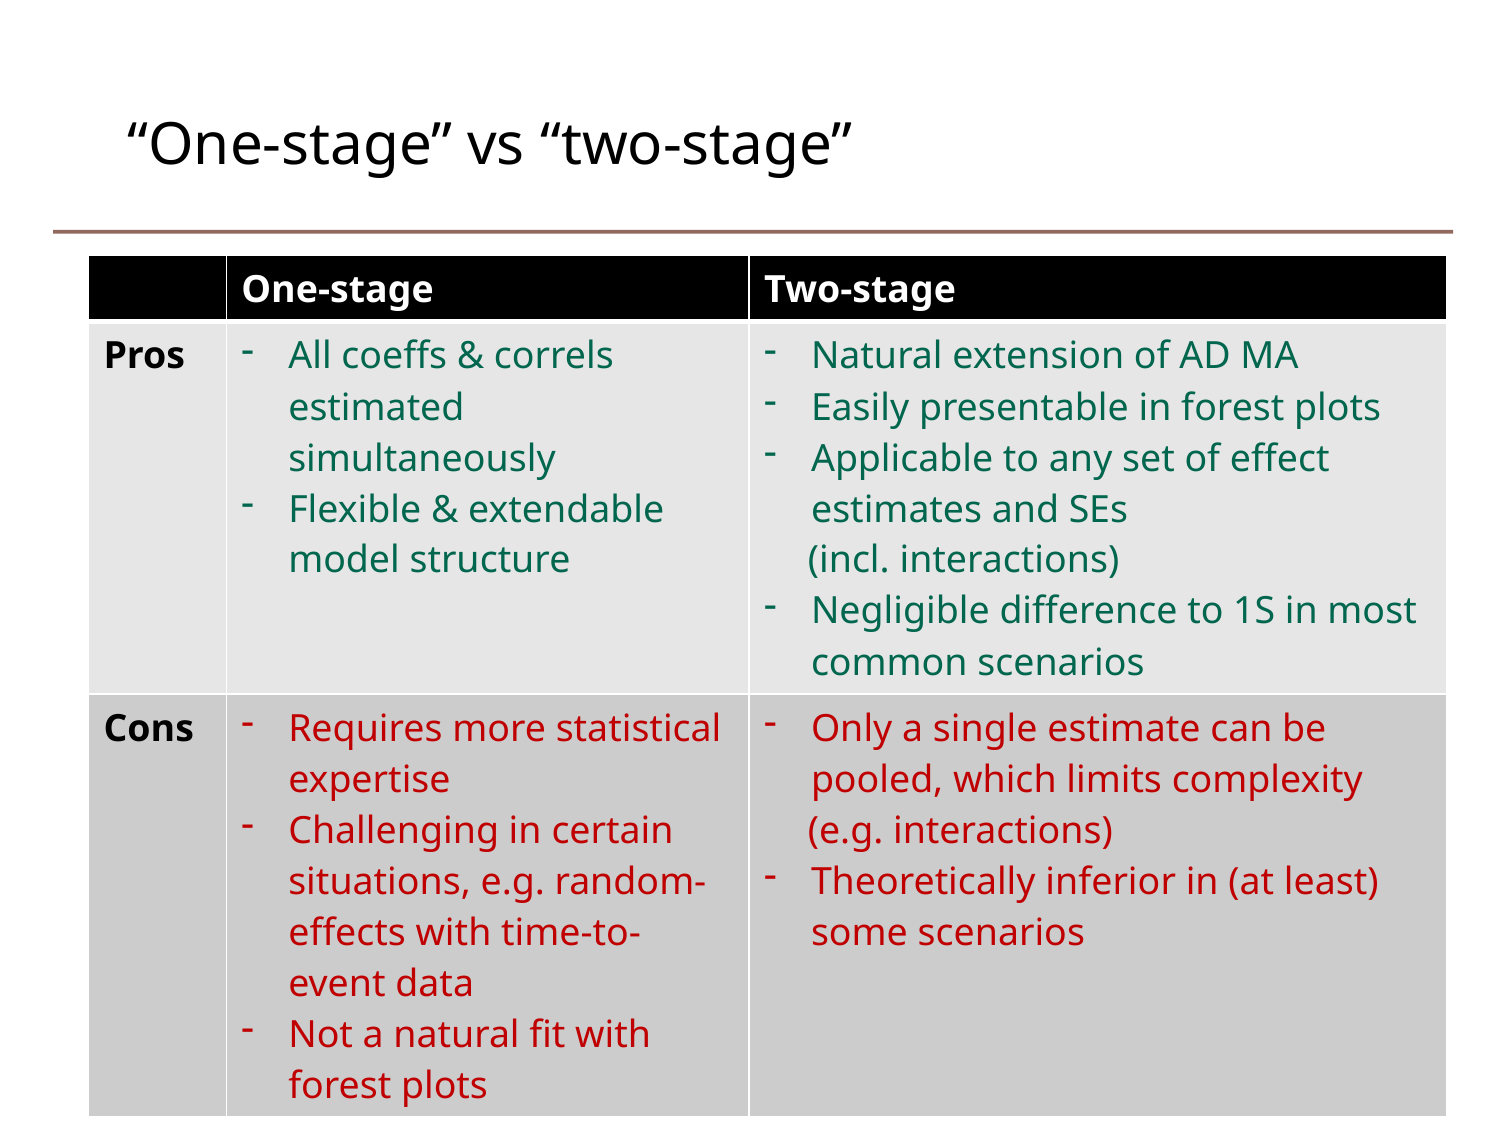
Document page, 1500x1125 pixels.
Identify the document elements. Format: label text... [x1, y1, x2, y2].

table_cell Only a single estimate can be pooled, which limits complexity (e.g. interactions) Theoretically inferior in (at least) some scenarios [750, 695, 1446, 1116]
table_cell Requires more statistical expertise Challenging in certain situations, e.g. random-effects with time-to-event data Not a natural fit with forest plots [227, 695, 748, 1116]
table_cell Cons [89, 695, 226, 1116]
table_header [89, 256, 226, 319]
table_header One-stage [227, 256, 748, 319]
table_header Two-stage [750, 256, 1446, 319]
table_cell All coeffs & correls estimated simultaneously Flexible & extendable model structure [227, 324, 748, 693]
title “One-stage” vs “two-stage” [112, 75, 1397, 208]
table_cell Natural extension of AD MA Easily presentable in forest plots Applicable to any set of effect estimates and SEs (incl. interactions) Negligible difference to 1S in most common scenarios [750, 324, 1446, 693]
table_cell Pros [89, 324, 226, 693]
